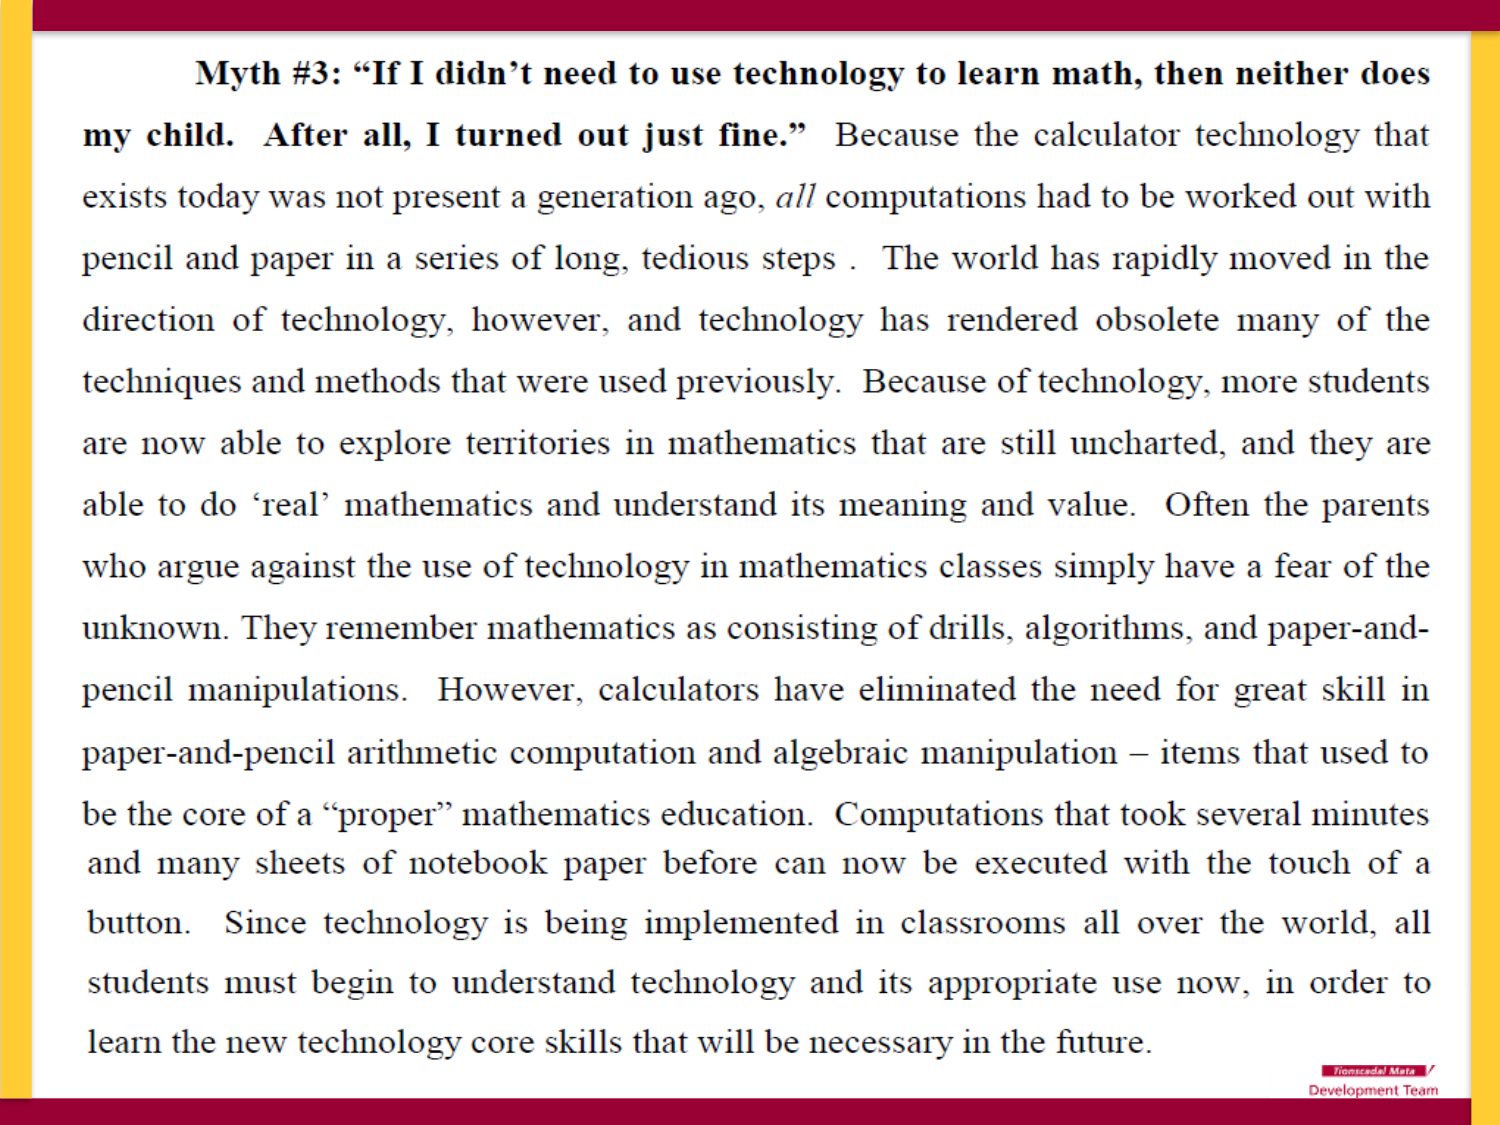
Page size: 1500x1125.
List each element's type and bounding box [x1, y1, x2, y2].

picture [52, 42, 1466, 1098]
